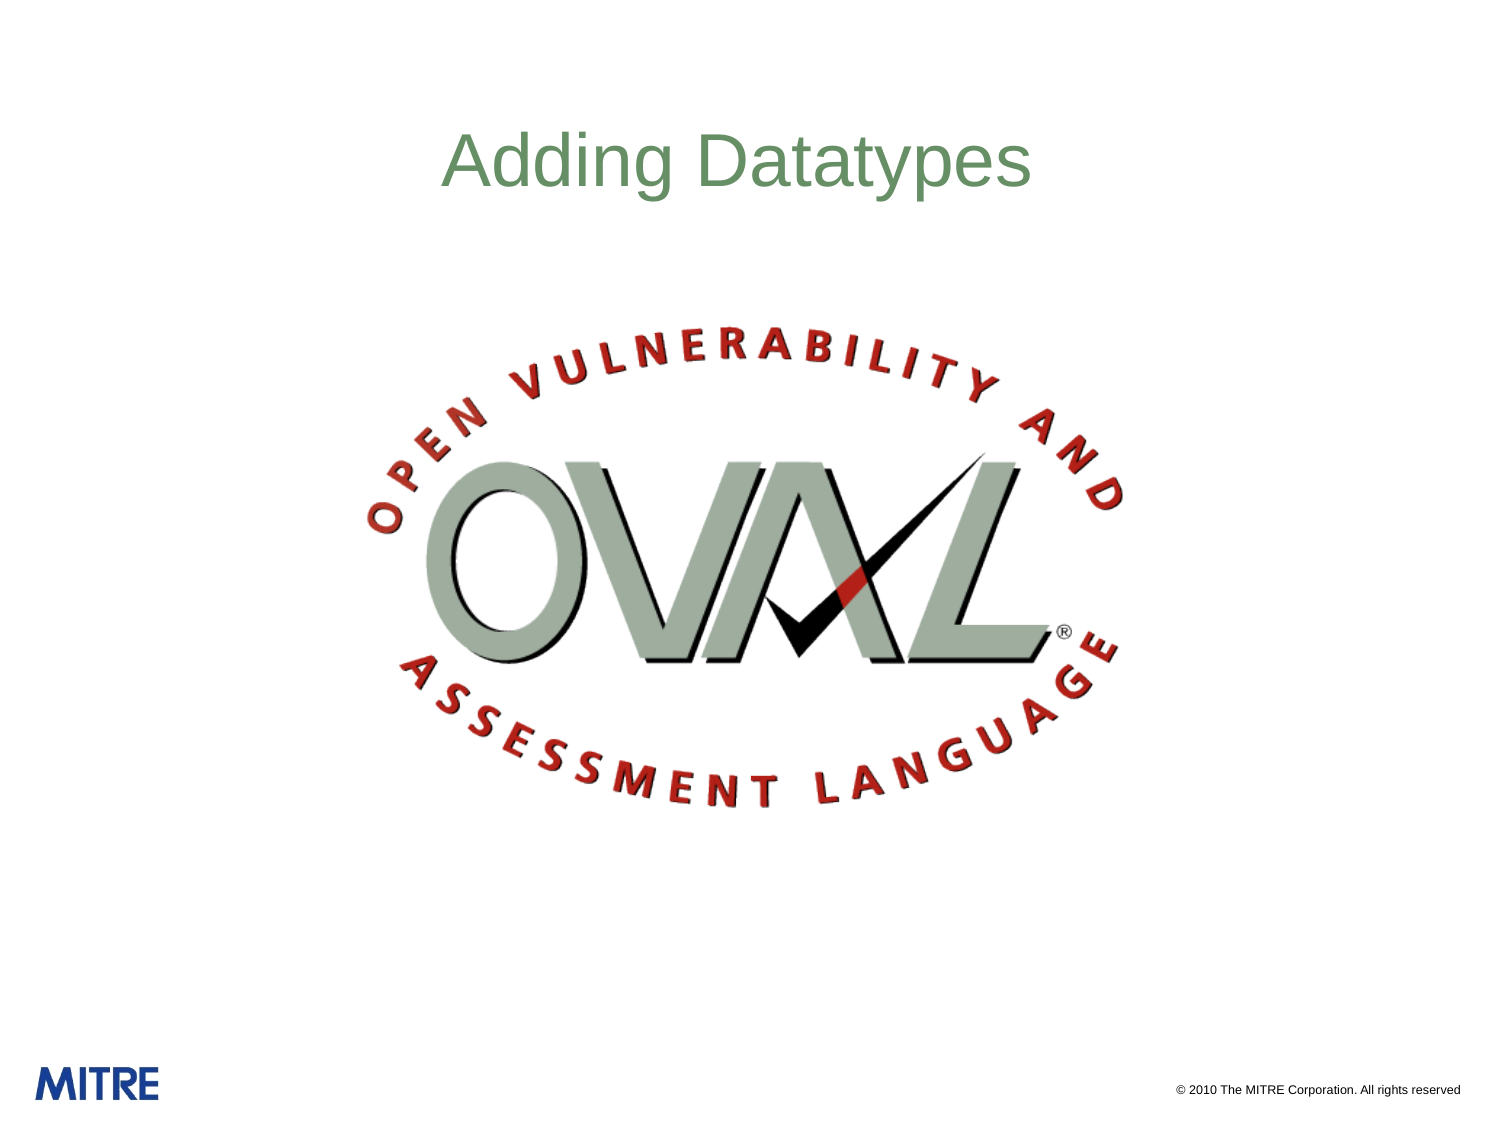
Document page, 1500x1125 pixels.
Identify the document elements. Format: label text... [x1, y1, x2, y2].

title Adding Datatypes [99, 49, 1376, 263]
picture [174, 263, 1325, 1000]
picture [30, 1064, 163, 1106]
